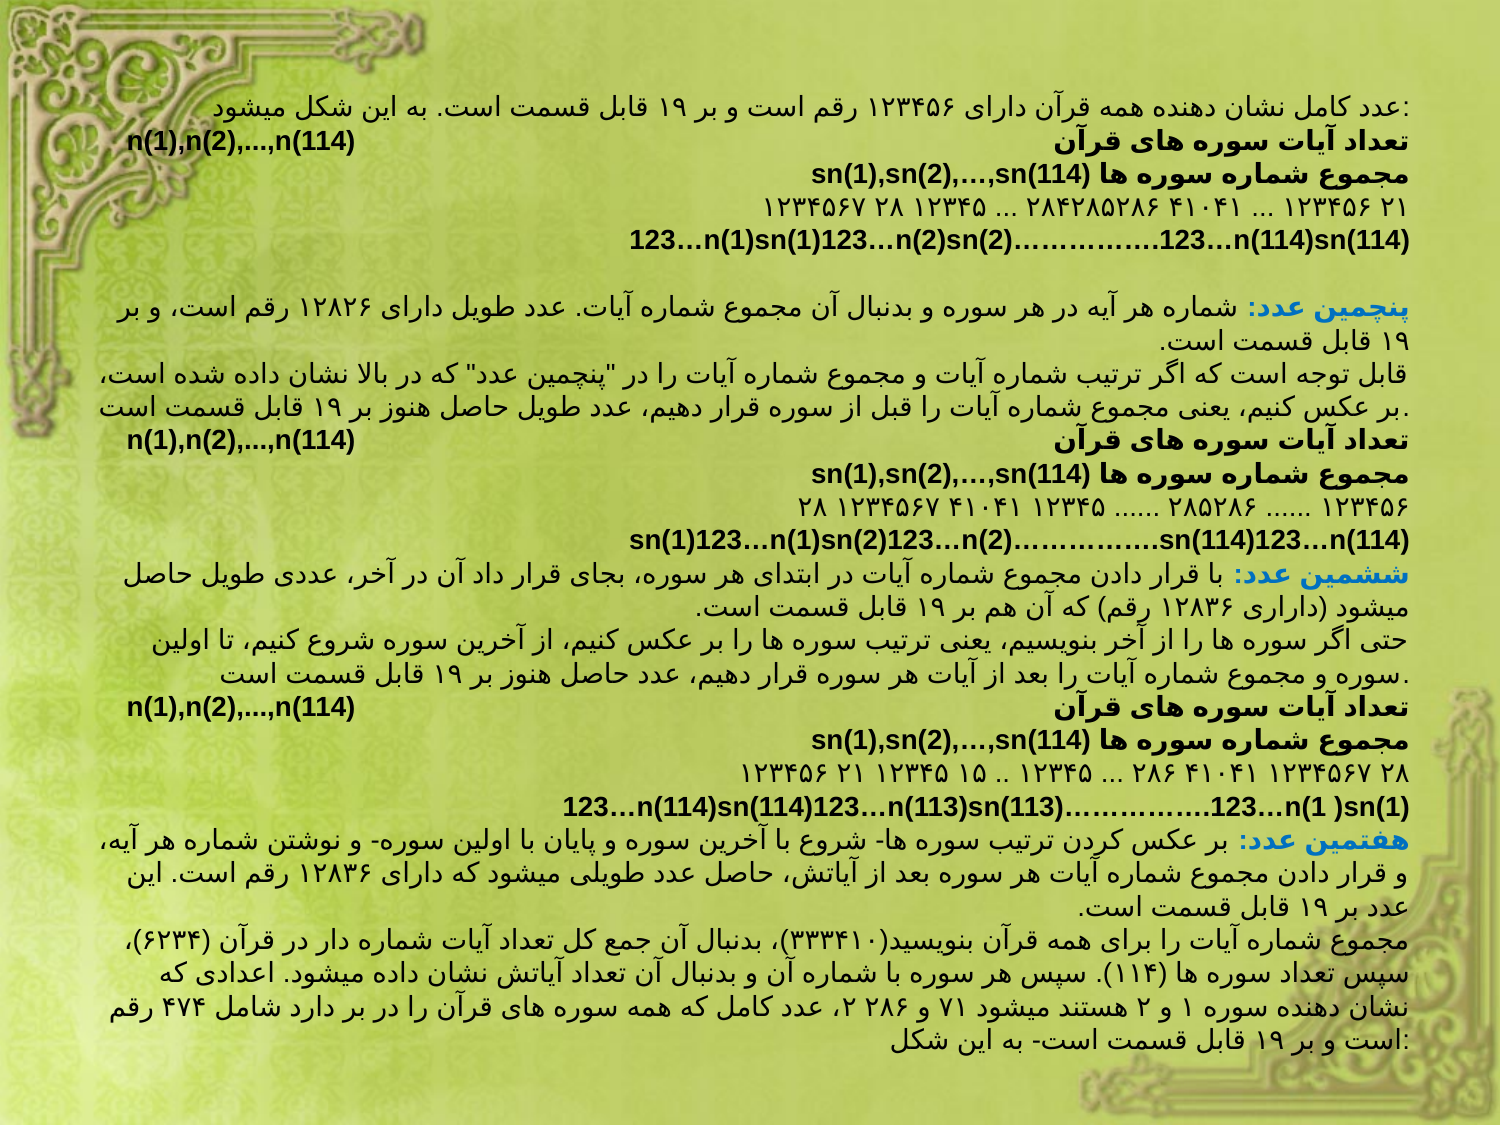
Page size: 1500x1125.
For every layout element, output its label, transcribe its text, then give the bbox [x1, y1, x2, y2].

picture [0, 0, 1500, 1125]
title عدد کامل نشان دهنده همه قرآن داراى ۱۲۳۴۵۶ رقم است و بر ۱۹ قابل قسمت است. به این شکل میشود: n(1),n(2),...,n(114) تعداد آیات سوره های قرآن sn(1),sn(2),…,sn(114) مجموع شماره سوره ها ۲۱ ۱۲۳۴۵۶ ... ۴۱۰۴۱ ۲۸۴۲۸۵۲۸۶ ... ۱۲۳۴۵ ۲۸ ۱۲۳۴۵۶۷ 123…n(1)sn(1)123…n(2)sn(2)…………….123…n(114)sn(114) پنچمین عدد: شماره هر آیه در هر سوره و بدنبال آن مجموع شماره آیات. عدد طویل داراى ۱۲۸۲۶ رقم است، و بر ۱۹ قابل قسمت است. قابل توجه است که اگر ترتیب شماره آیات و مجموع شماره آیات را در "پنچمین عدد" که در بالا نشان داده شده است، بر عکس کنیم، یعنى مجموع شماره آیات را قبل از سوره قرار دهیم، عدد طویل حاصل هنوز بر ۱۹ قابل قسمت است. n(1),n(2),...,n(114) تعداد آیات سوره های قرآن sn(1),sn(2),…,sn(114) مجموع شماره سوره ها ۱۲۳۴۵۶ ...... ۲۸۵۲۸۶ ...... ۱۲۳۴۵ ۴۱۰۴۱ ۱۲۳۴۵۶۷ ۲۸ sn(1)123…n(1)sn(2)123…n(2)…………….sn(114)123…n(114) ششمین عدد: با قرار دادن مجموع شماره آیات در ابتداى هر سوره، بجاى قرار داد آن در آخر، عددى طویل حاصل میشود (دارارى ۱۲۸۳۶ رقم) که آن هم بر ۱۹ قابل قسمت است. حتى اگر سوره ها را از آخر بنویسیم، یعنى ترتیب سوره ها را بر عکس کنیم، از آخرین سوره شروع کنیم، تا اولین سوره و مجموع شماره آیات را بعد از آیات هر سوره قرار دهیم، عدد حاصل هنوز بر ۱۹ قابل قسمت است. n(1),n(2),...,n(114) تعداد آیات سوره های قرآن sn(1),sn(2),…,sn(114) مجموع شماره سوره ها ۲۸ ۱۲۳۴۵۶۷ ۴۱۰۴۱ ۲۸۶ ... ۱۲۳۴۵ .. ۱۵ ۱۲۳۴۵ ۲۱ ۱۲۳۴۵۶ 123…n(114)sn(114)123…n(113)sn(113)…………….123…n(1 )sn(1) هفتمین عدد: بر عکس کردن ترتیب سوره ها- شروع با آخرین سوره و پایان با اولین سوره- و نوشتن شماره هر آیه، و قرار دادن مجموع شماره آیات هر سوره بعد از آیاتش، حاصل عدد طویلى میشود که داراى ۱۲۸۳۶ رقم است. این عدد بر ۱۹ قابل قسمت است. مجموع شماره آیات را براى همه قرآن بنویسید(۳۳۳۴۱۰)، بدنبال آن جمع کل تعداد آیات شماره دار در قرآن (۶۲۳۴)، سپس تعداد سوره ها (۱۱۴). سپس هر سوره با شماره آن و بدنبال آن تعداد آیاتش نشان داده میشود. اعدادى که نشان دهنده سوره ۱ و ۲ هستند میشود ۷۱ و ۲۸۶ ۲، عدد کامل که همه سوره هاى قرآن را در بر دارد شامل ۴۷۴ رقم است و بر ۱۹ قابل قسمت است- به این شکل: [74, 44, 1426, 1063]
